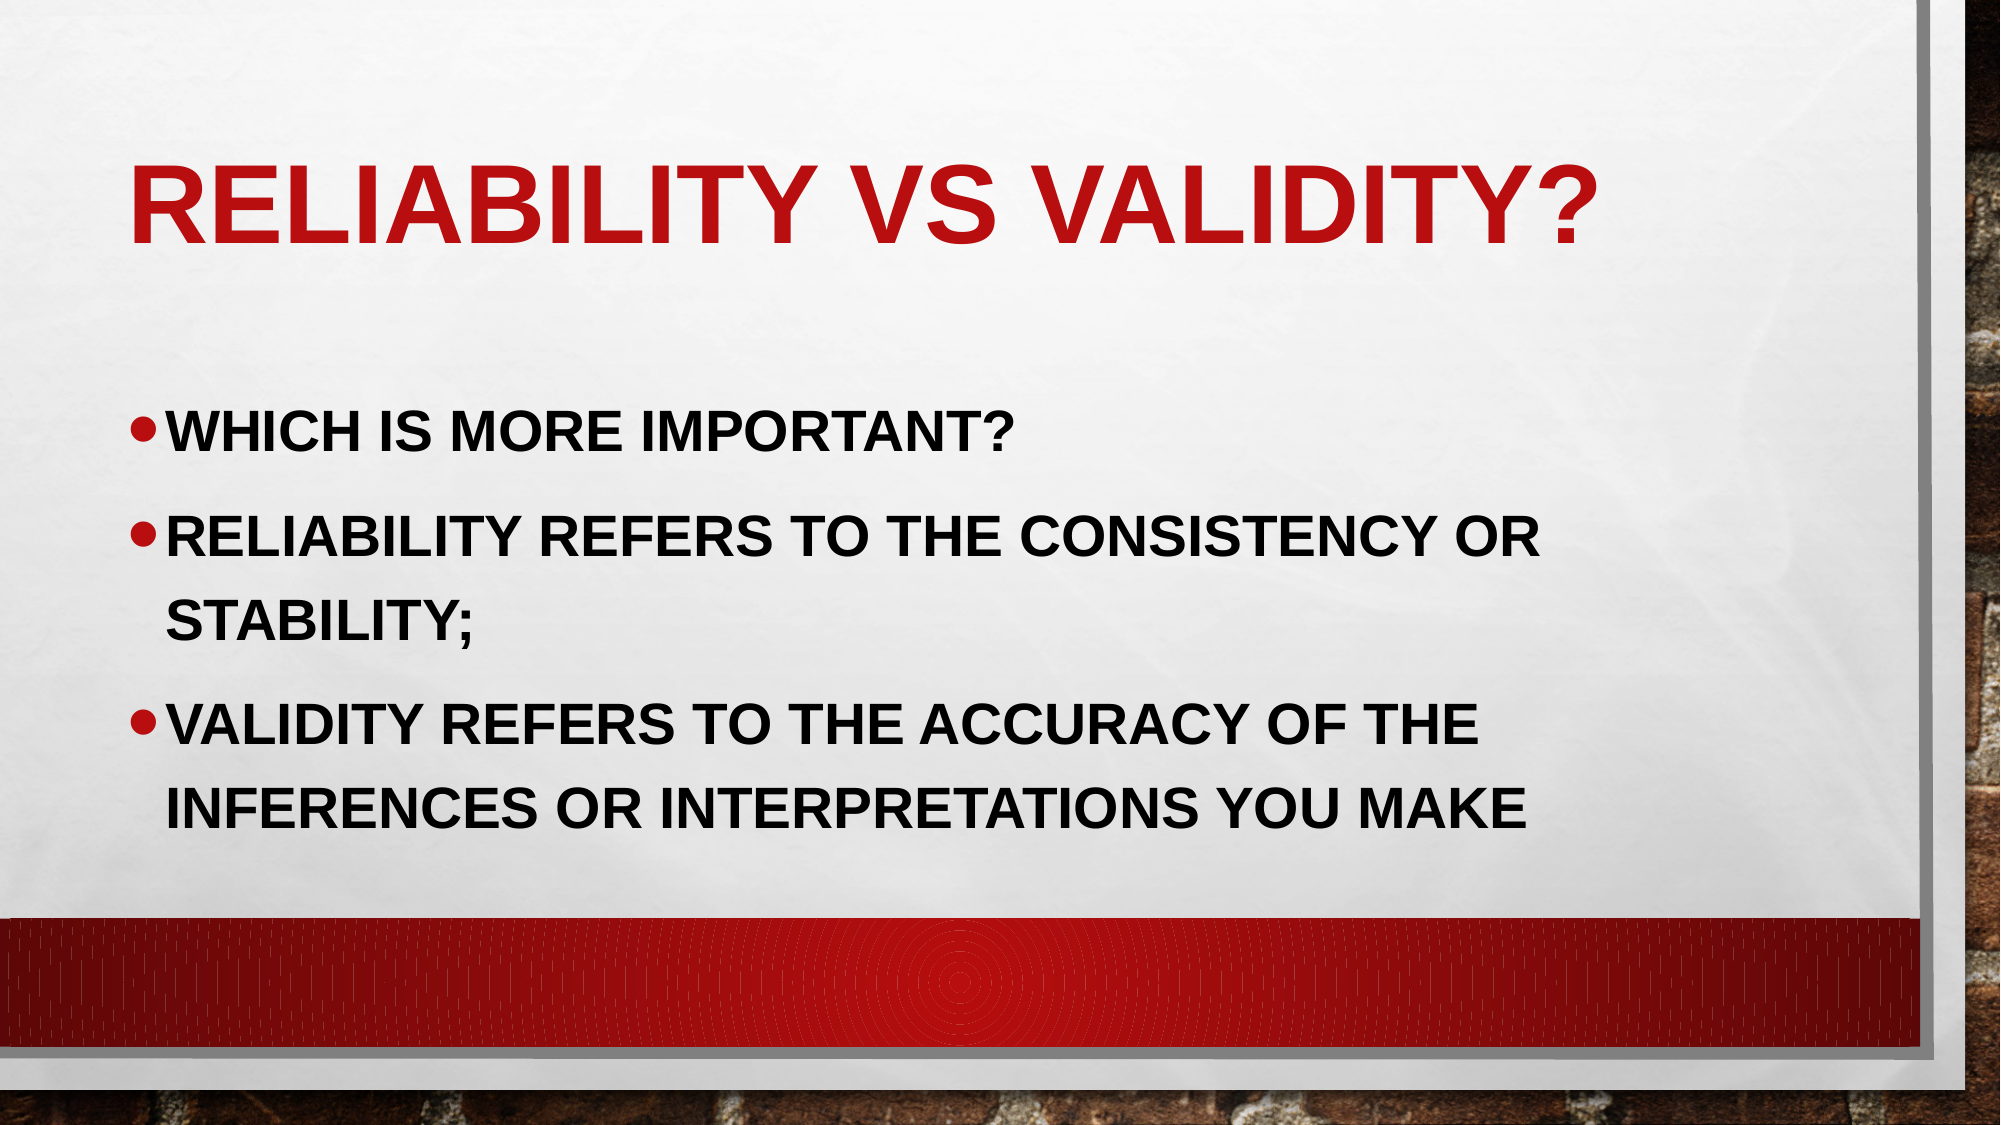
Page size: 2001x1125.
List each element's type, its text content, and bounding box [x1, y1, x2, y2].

list Which is more important? Reliability refers to the consistency or stability; validity refers to the accuracy of the inferences or interpretations you make [112, 338, 1818, 882]
title reliability vs validity? [112, 112, 1818, 302]
picture [0, 0, 2000, 1125]
